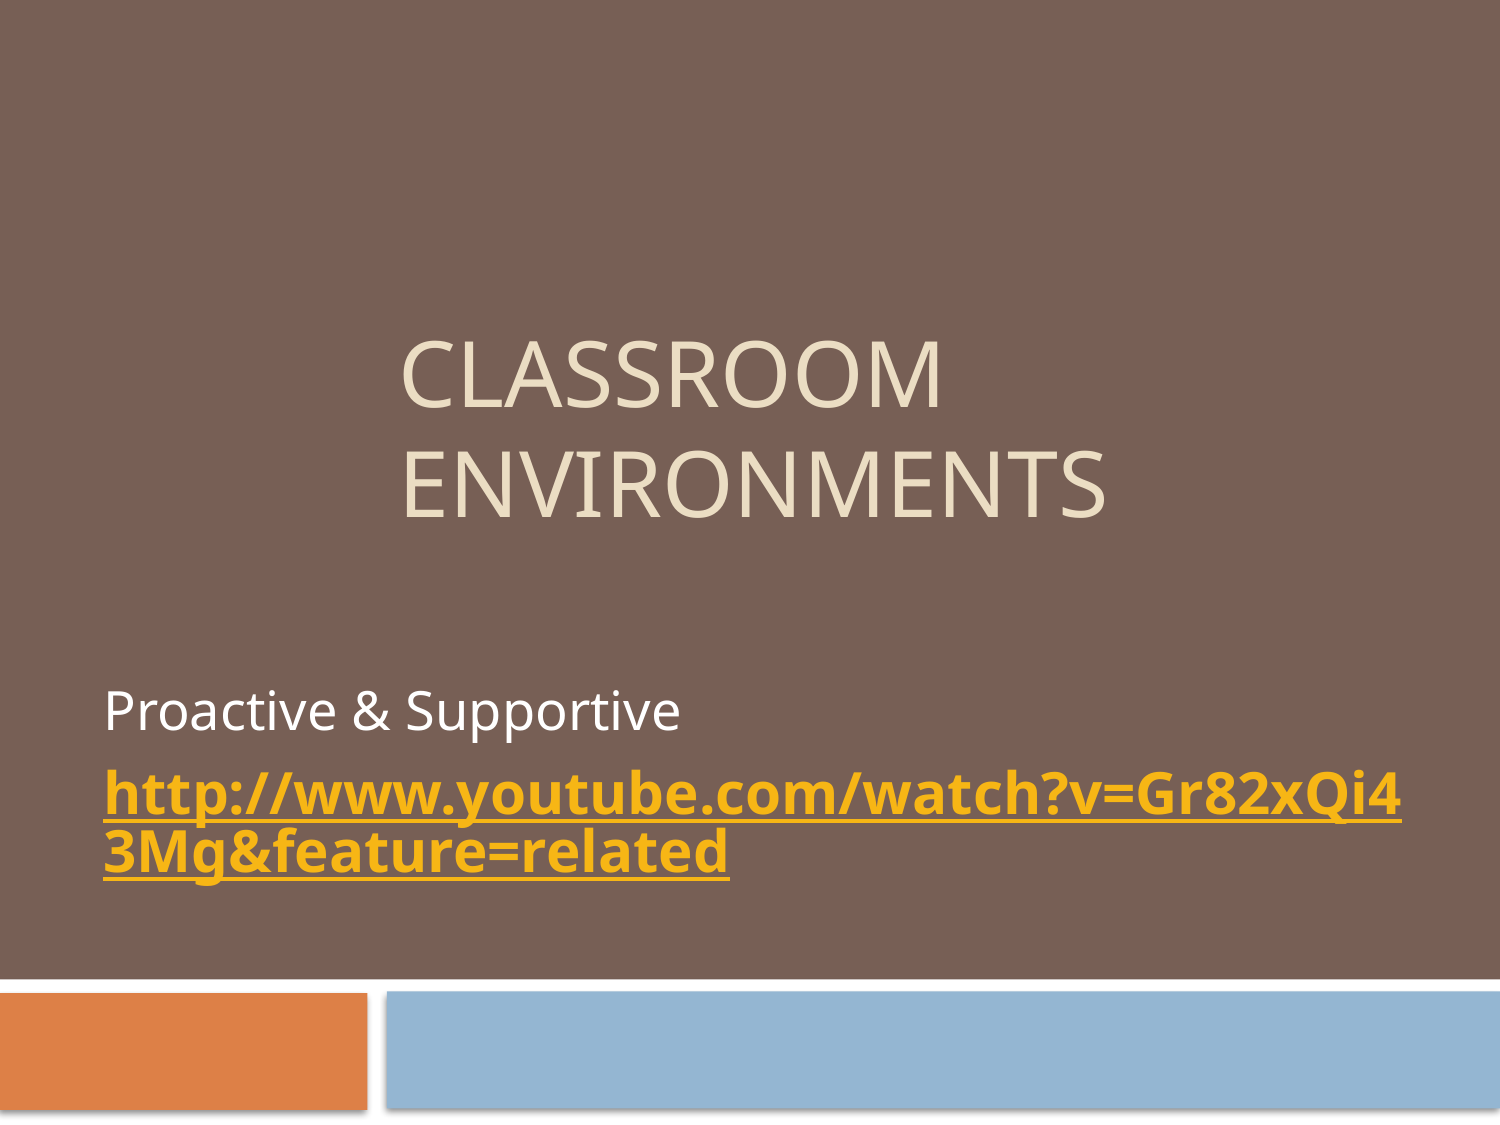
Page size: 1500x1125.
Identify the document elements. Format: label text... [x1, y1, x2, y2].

title Classroom Environments [383, 243, 1447, 544]
subtitle Proactive & Supportive http://www.youtube.com/watch?v=Gr82xQi43Mg&feature=related [88, 668, 1449, 870]
